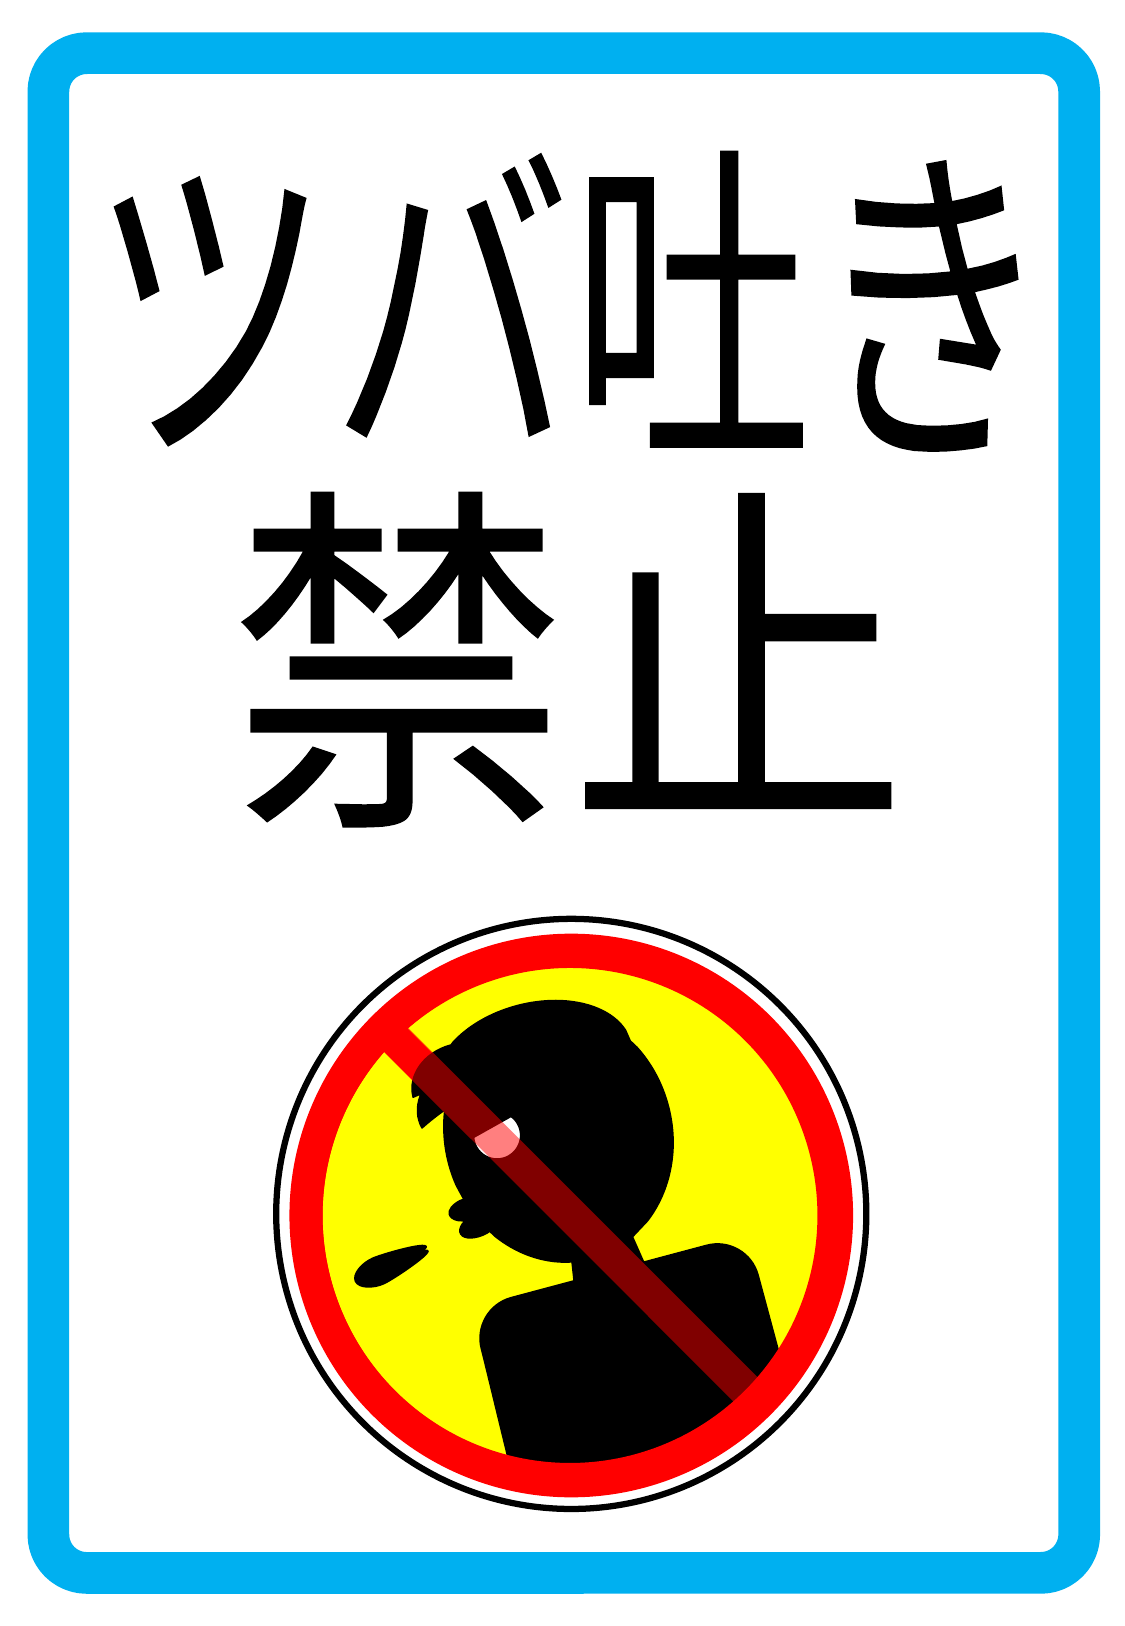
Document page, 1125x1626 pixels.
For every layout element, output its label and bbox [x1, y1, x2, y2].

text_box [46, 51, 1082, 1576]
text_box [113, 150, 1019, 829]
text_box [275, 918, 867, 1510]
